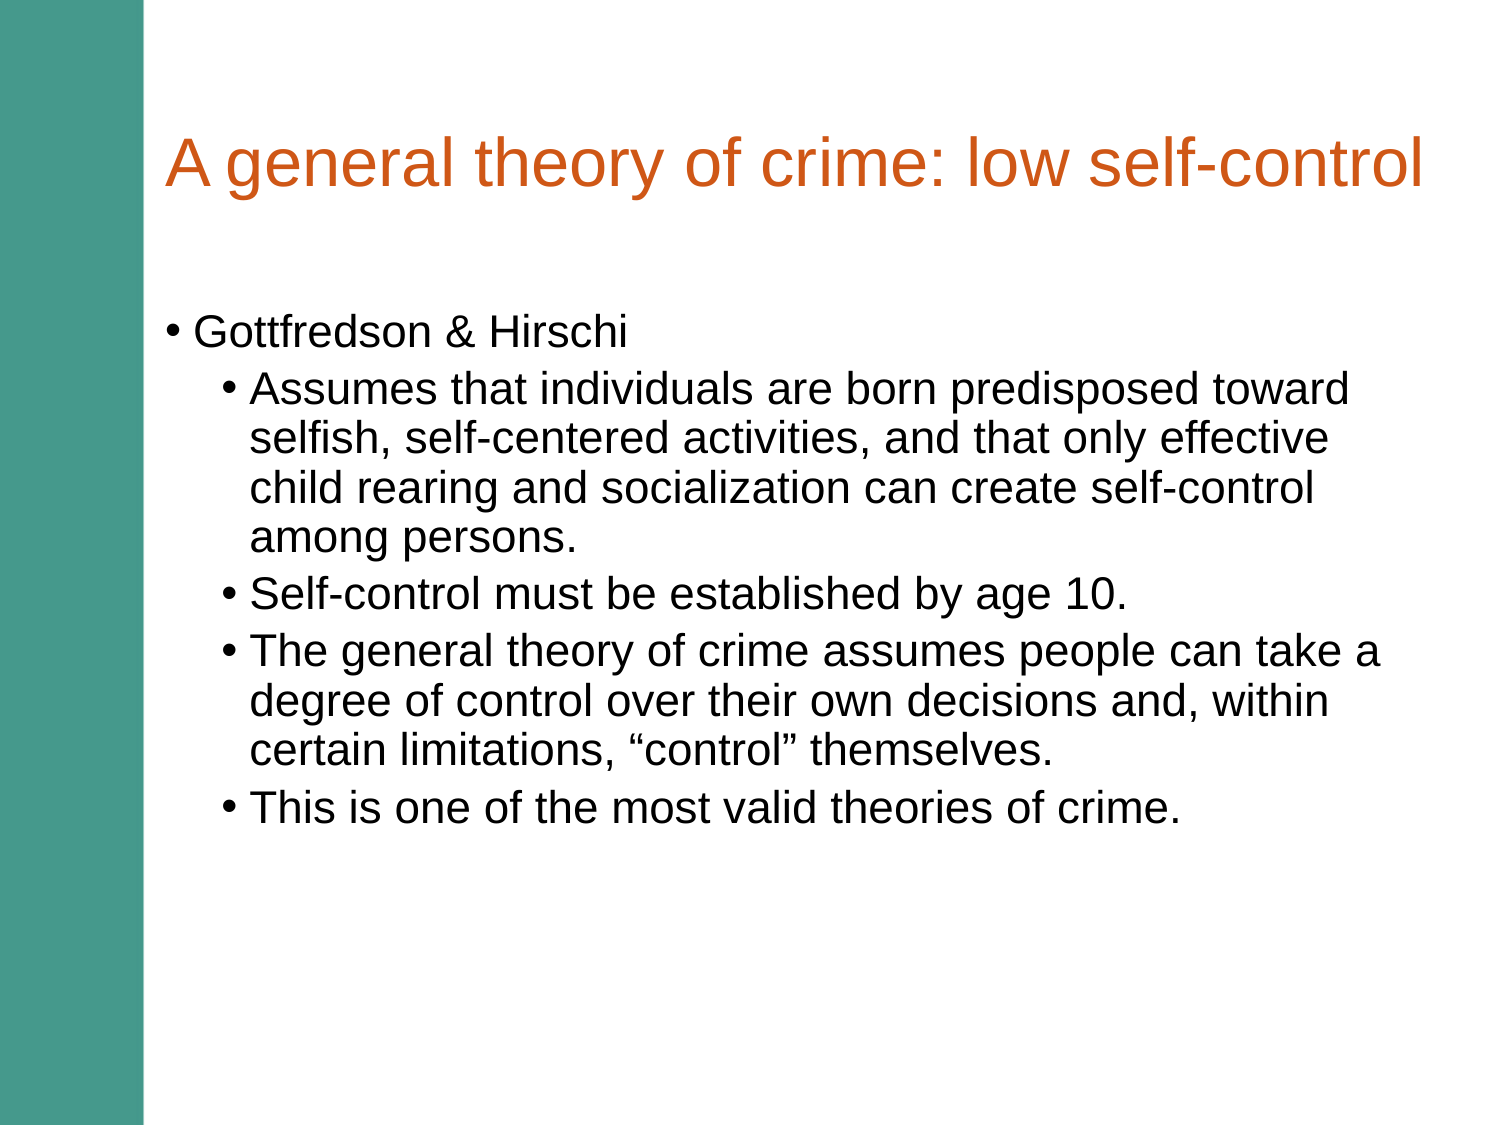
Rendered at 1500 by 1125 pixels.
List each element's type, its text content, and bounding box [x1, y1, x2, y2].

title A general theory of crime: low self-control [150, 55, 1444, 273]
picture [0, 0, 1500, 1125]
list Gottfredson & Hirschi Assumes that individuals are born predisposed toward selfish, self-centered activities, and that only effective child rearing and socialization can create self-control among persons. Self-control must be established by age 10. The general theory of crime assumes people can take a degree of control over their own decisions and, within certain limitations, “control” themselves. This is one of the most valid theories of crime. [150, 299, 1444, 1014]
